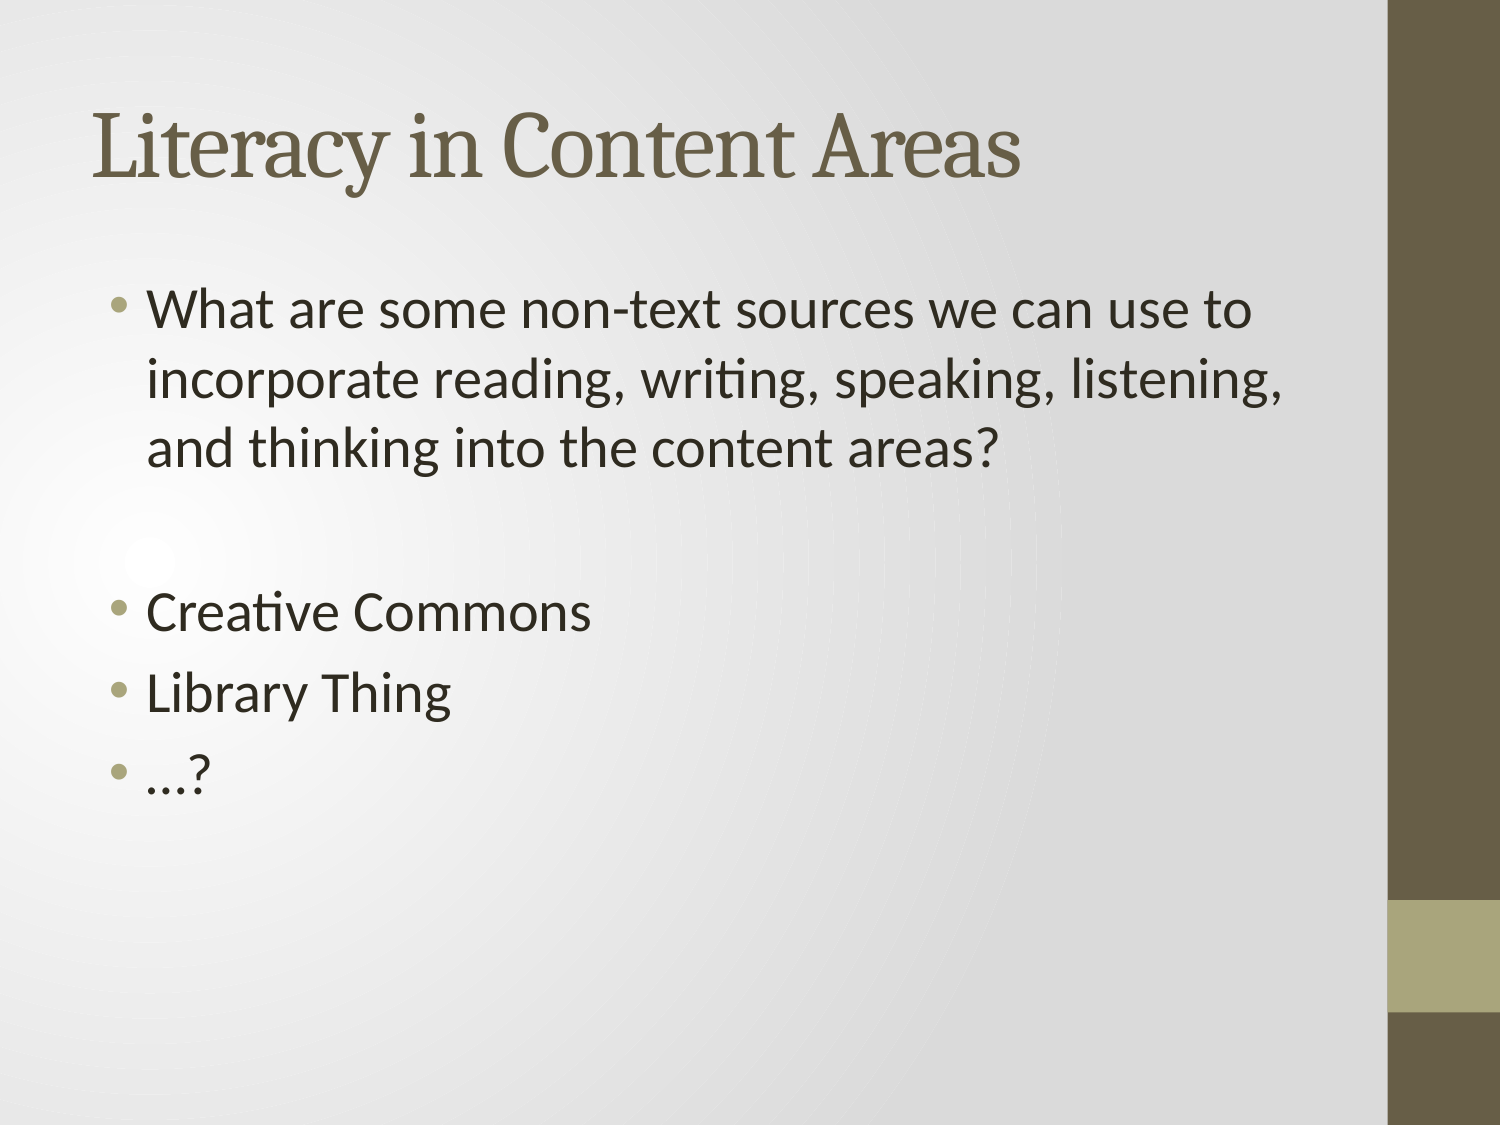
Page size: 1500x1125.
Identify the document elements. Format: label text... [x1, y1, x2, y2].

list What are some non-text sources we can use to incorporate reading, writing, speaking, listening, and thinking into the content areas? Creative Commons Library Thing …? [75, 262, 1325, 1050]
title Literacy in Content Areas [75, 45, 1325, 233]
